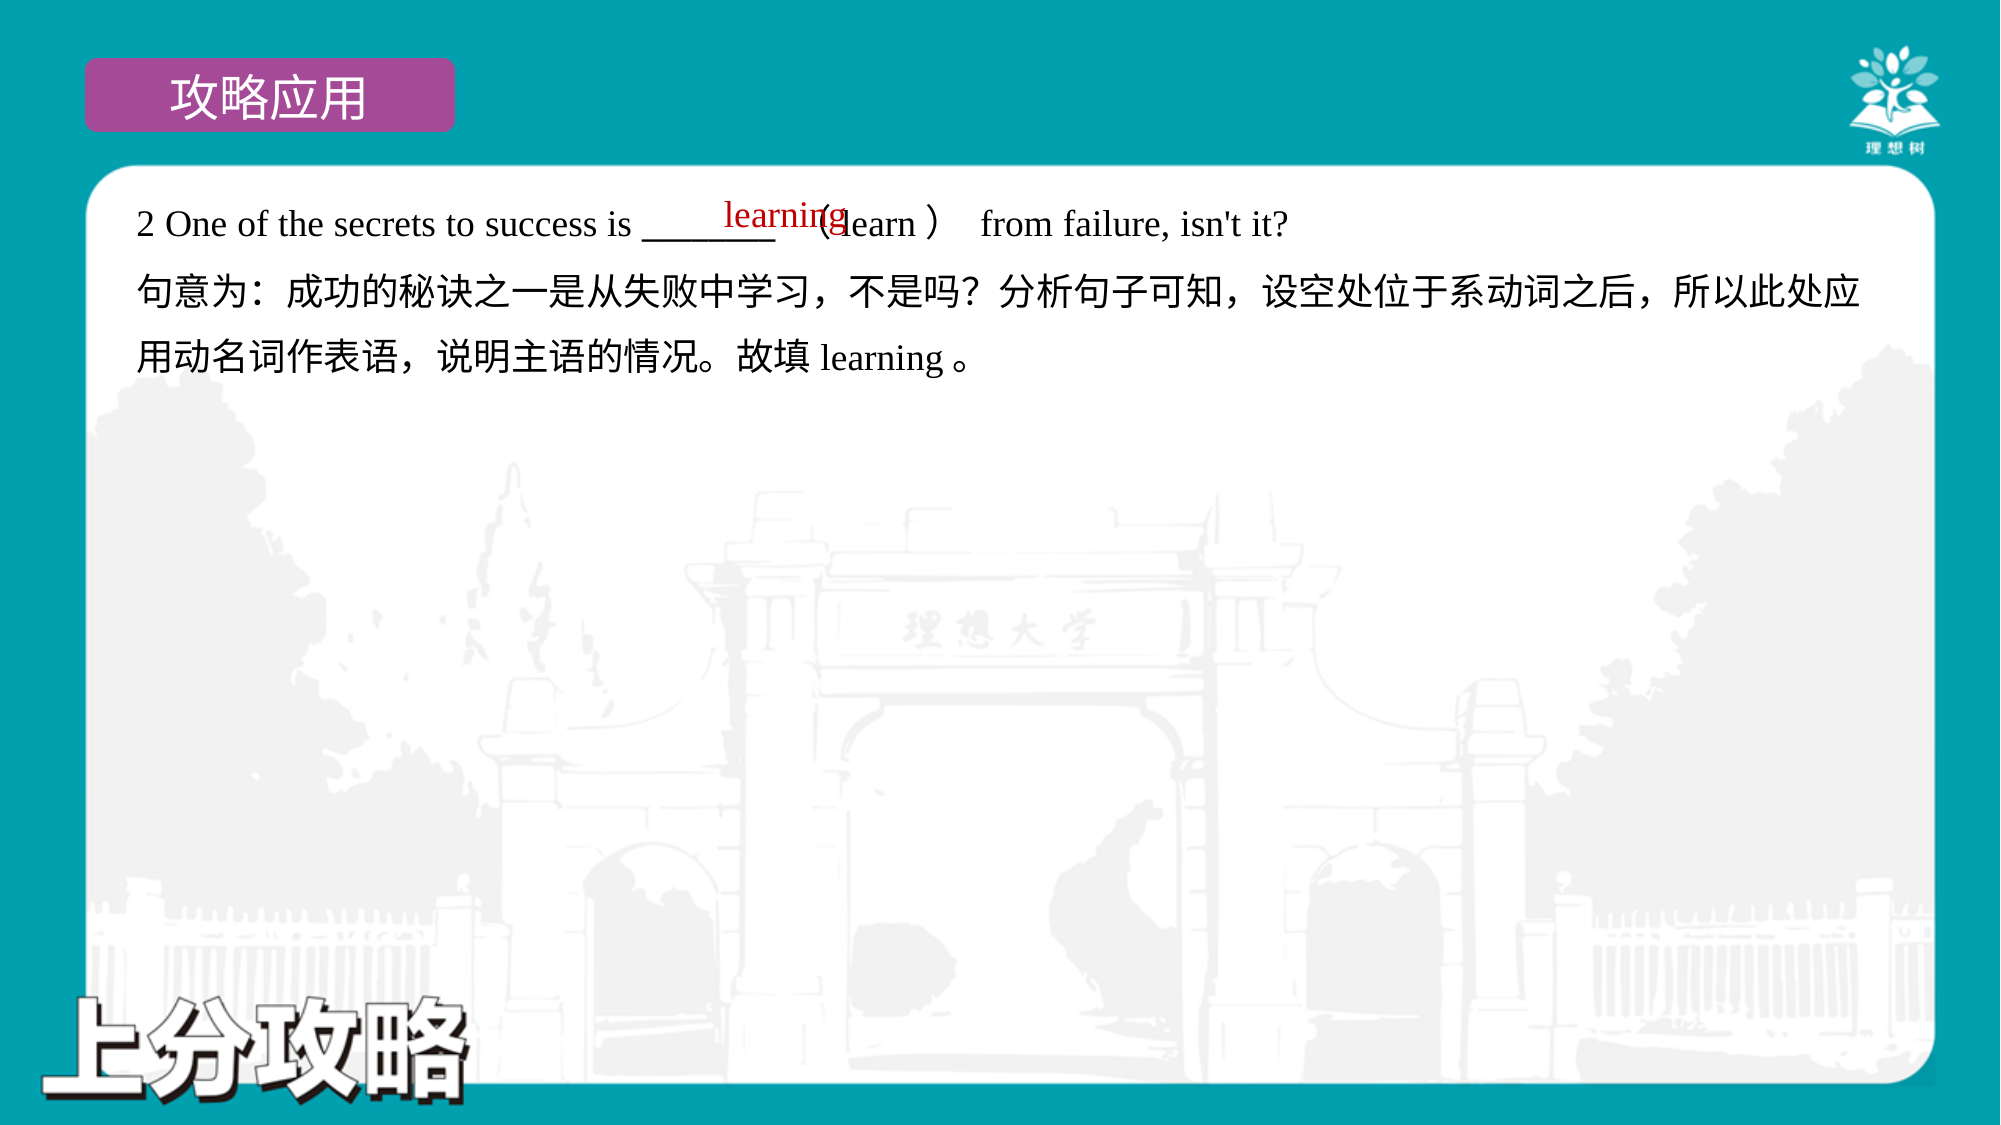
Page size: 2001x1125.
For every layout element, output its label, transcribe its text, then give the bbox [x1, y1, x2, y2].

text_box learning [710, 168, 861, 228]
picture [0, 0, 2000, 1125]
text_box 2 One of the secrets to success is ________ （learn） from failure, isn't it? [136, 176, 1865, 237]
text_box 句意为：成功的秘诀之一是从失败中学习，不是吗？分析句子可知，设空处位于系动词之后，所以此处应 用动名词作表语，说明主语的情况。故填learning。 [136, 244, 1865, 371]
